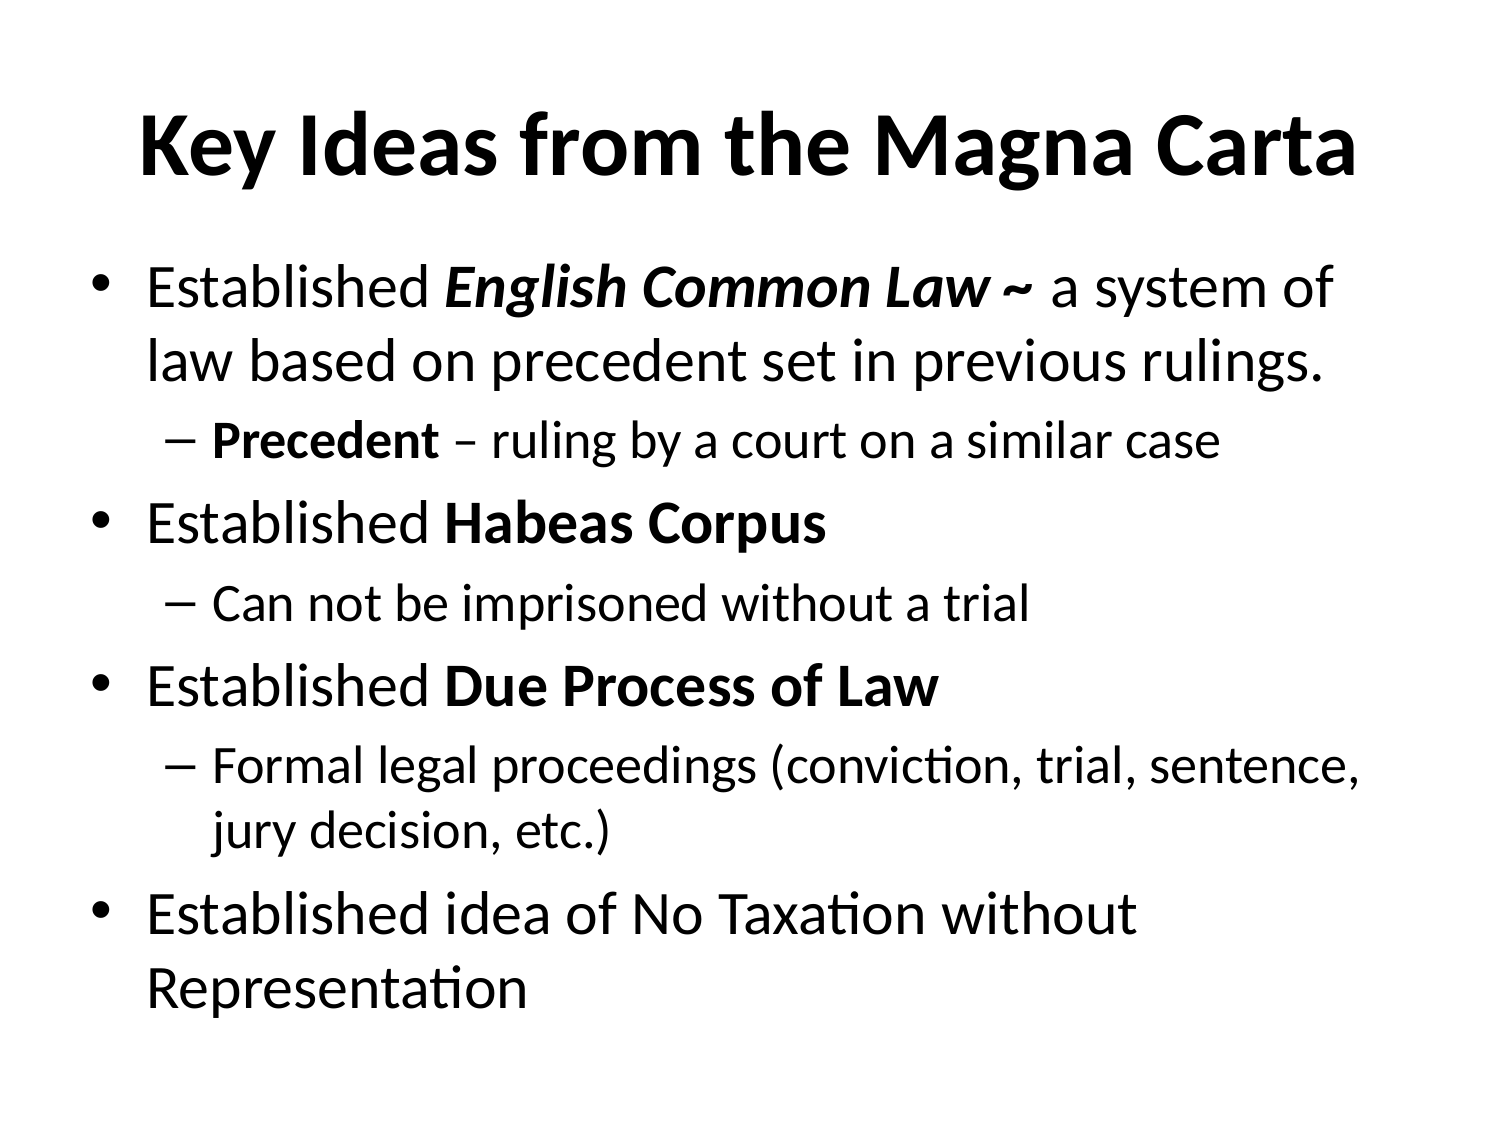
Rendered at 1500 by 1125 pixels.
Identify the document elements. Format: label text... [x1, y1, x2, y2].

list Established English Common Law ~ a system of law based on precedent set in previous rulings. Precedent – ruling by a court on a similar case Established Habeas Corpus Can not be imprisoned without a trial Established Due Process of Law Formal legal proceedings (conviction, trial, sentence, jury decision, etc.) Established idea of No Taxation without Representation [75, 237, 1425, 1043]
title Key Ideas from the Magna Carta [75, 45, 1425, 233]
